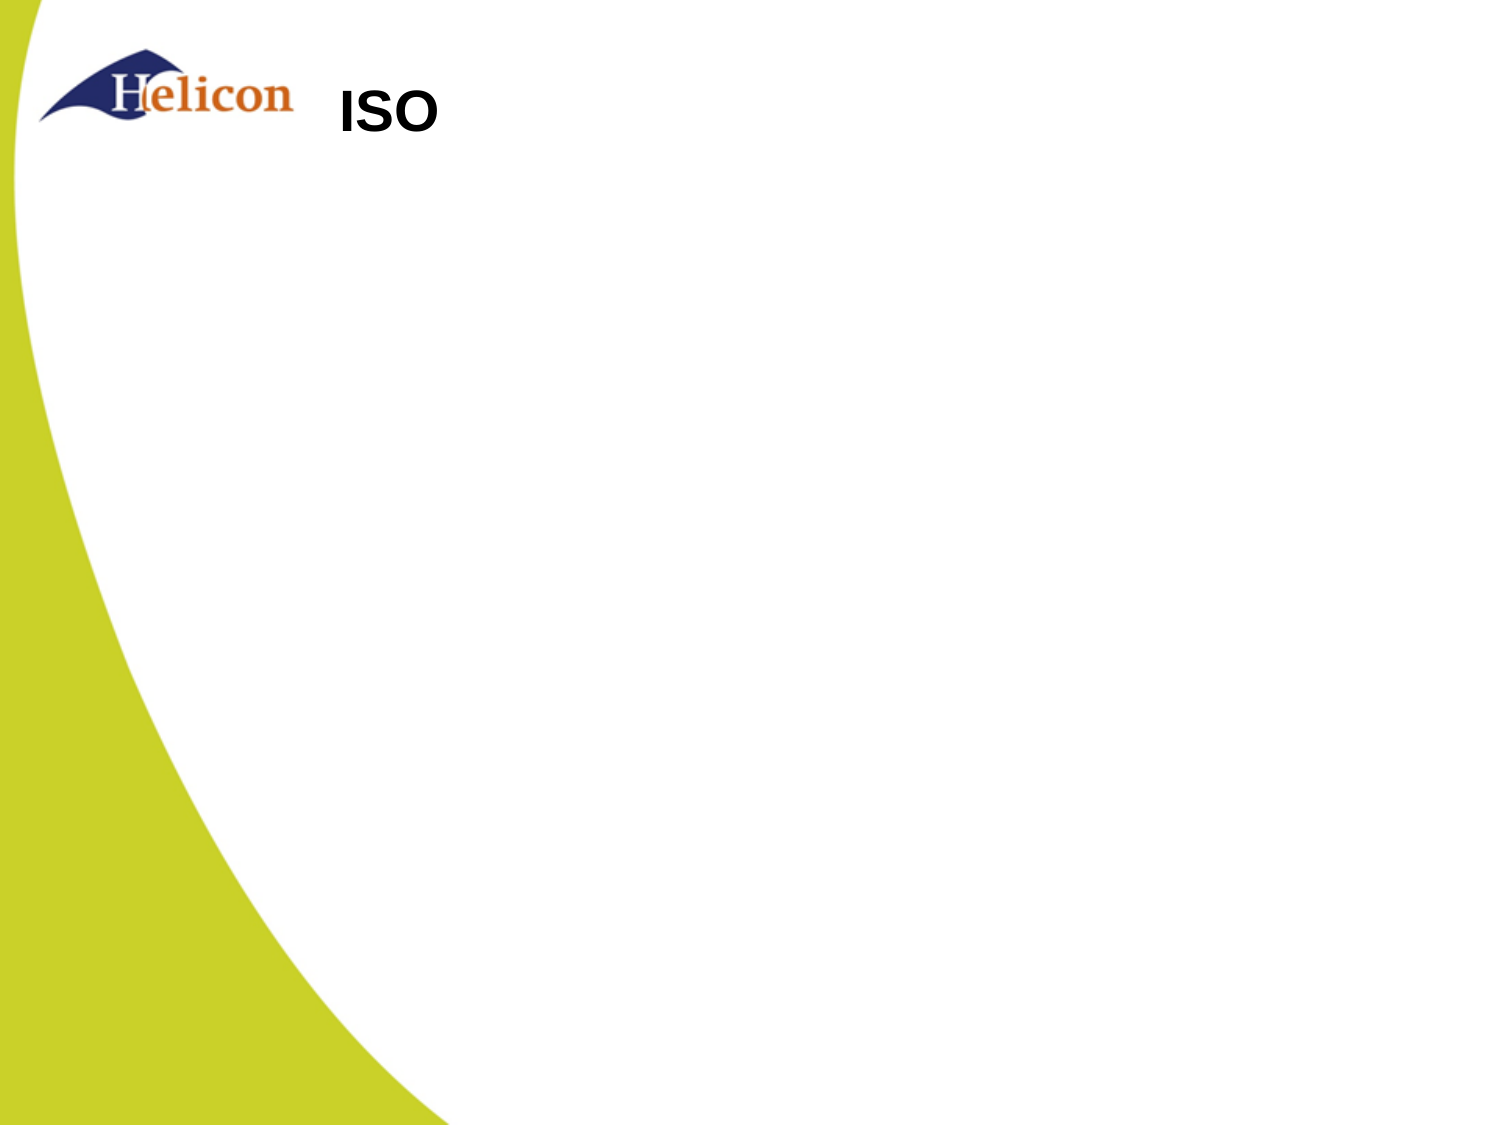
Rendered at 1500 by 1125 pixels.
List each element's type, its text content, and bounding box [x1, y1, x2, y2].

picture [0, 0, 1500, 1125]
title ISO [324, 54, 1415, 161]
